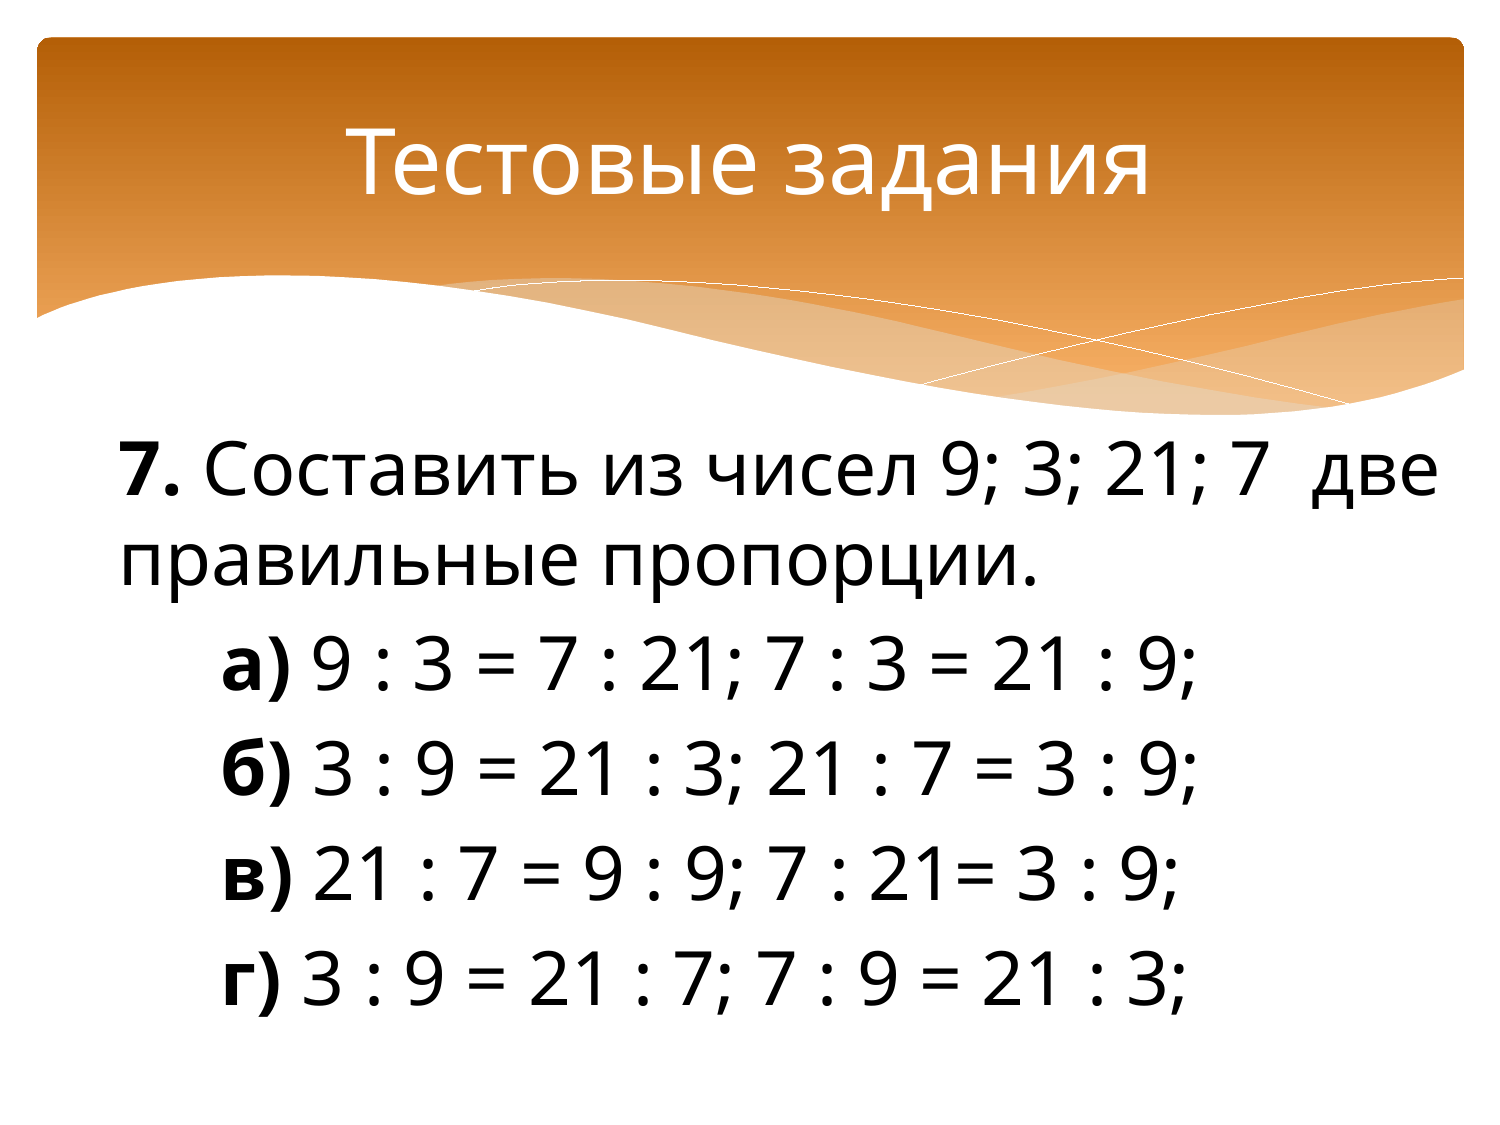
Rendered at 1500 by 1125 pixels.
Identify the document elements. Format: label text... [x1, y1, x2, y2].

title Тестовые задания [75, 55, 1425, 261]
list 7. Составить из чисел 9; 3; 21; 7 две правильные пропорции. а) 9 : 3 = 7 : 21; 7 : 3 = 21 : 9; б) 3 : 9 = 21 : 3; 21 : 7 = 3 : 9; в) 21 : 7 = 9 : 9; 7 : 21= 3 : 9; г) 3 : 9 = 21 : 7; 7 : 9 = 21 : 3; [103, 413, 1498, 1123]
